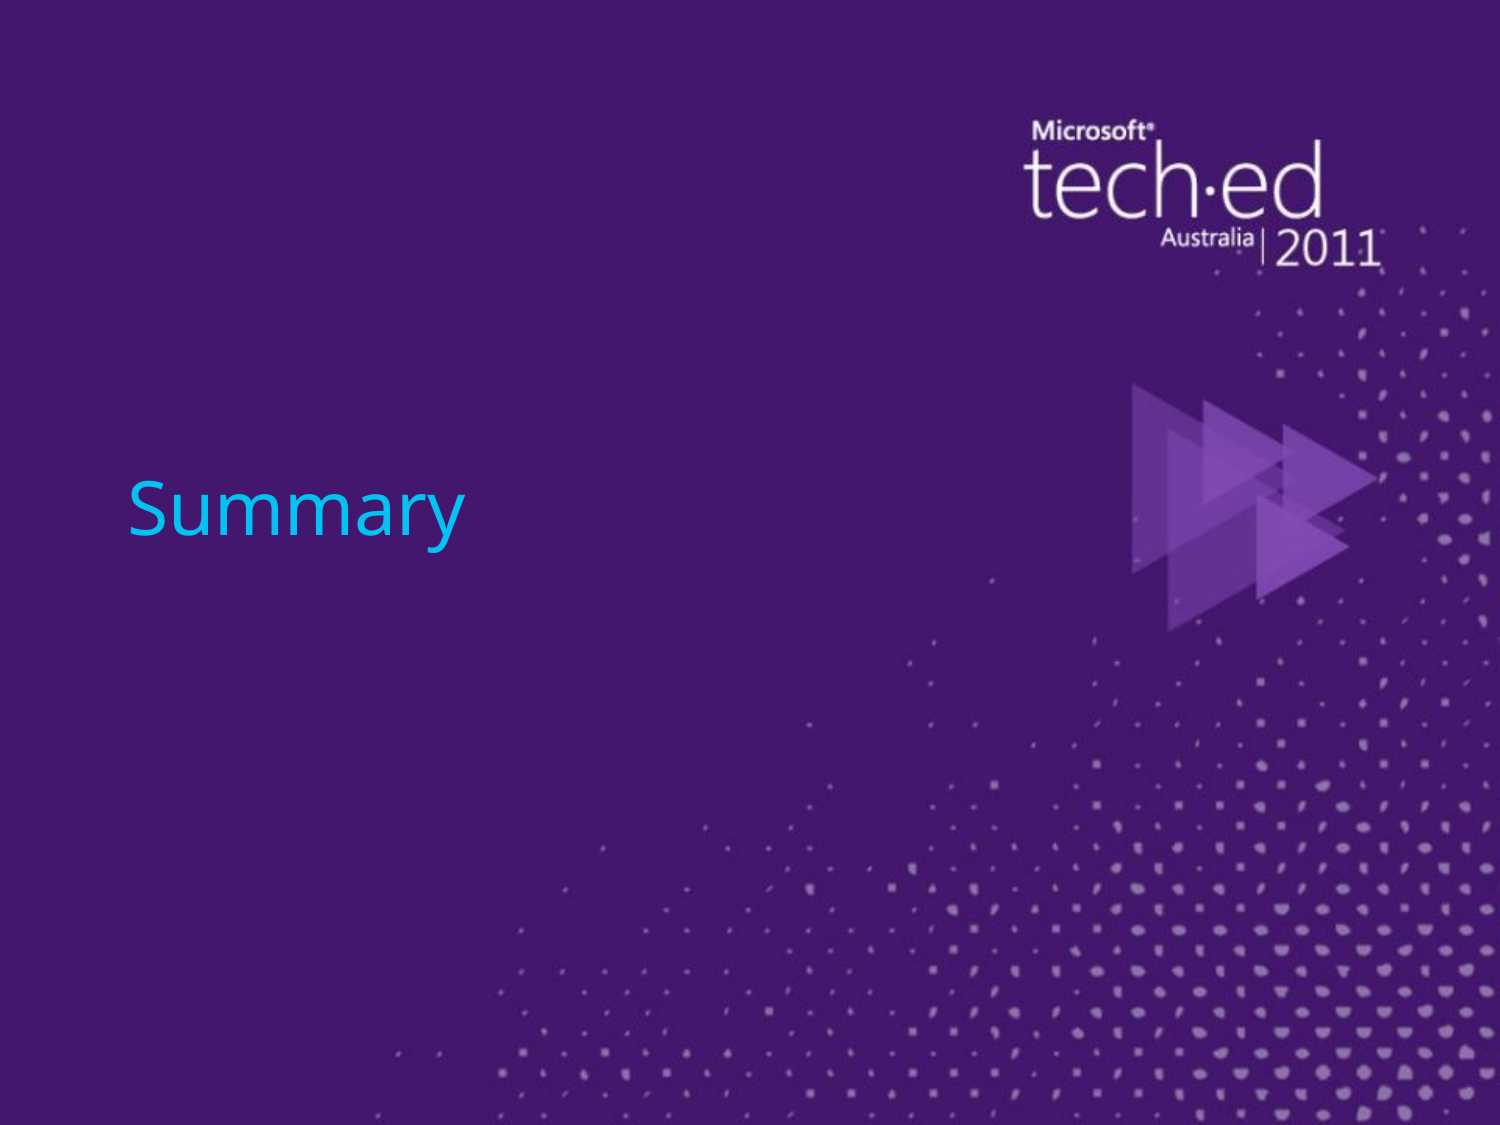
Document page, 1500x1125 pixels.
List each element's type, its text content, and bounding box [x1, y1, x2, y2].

title Summary [112, 385, 1388, 627]
picture [0, 0, 1500, 1125]
